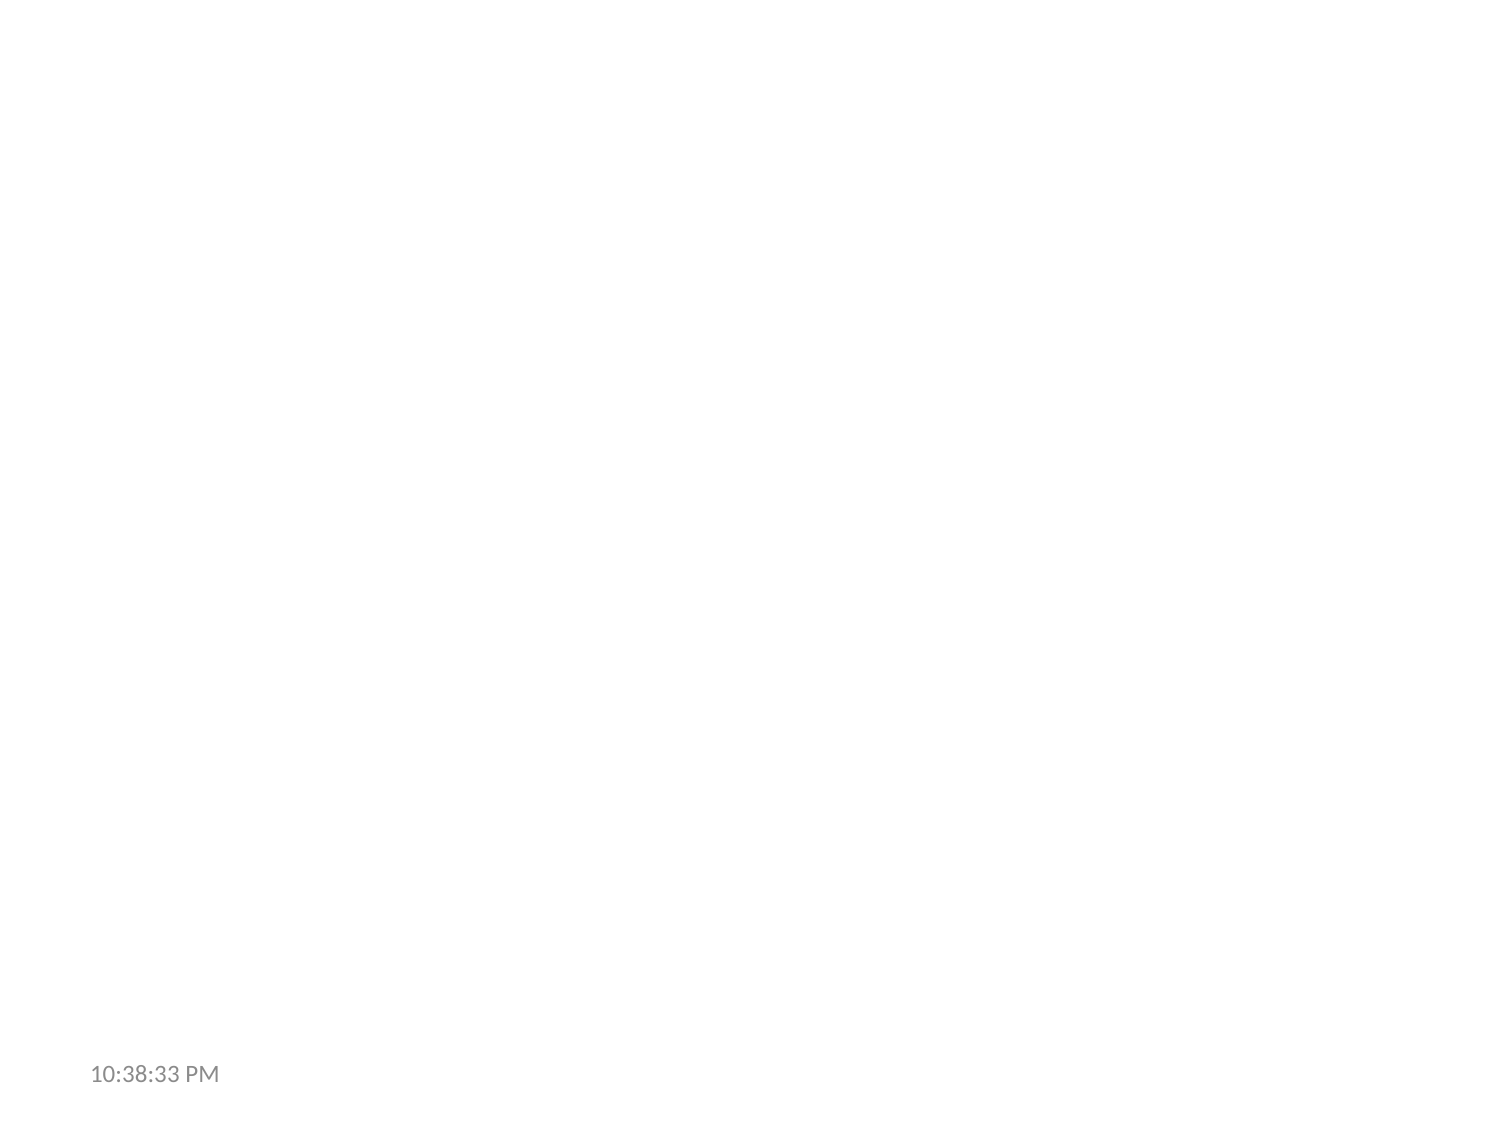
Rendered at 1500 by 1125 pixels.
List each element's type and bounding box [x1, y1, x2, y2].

slide_number [75, 1042, 425, 1103]
